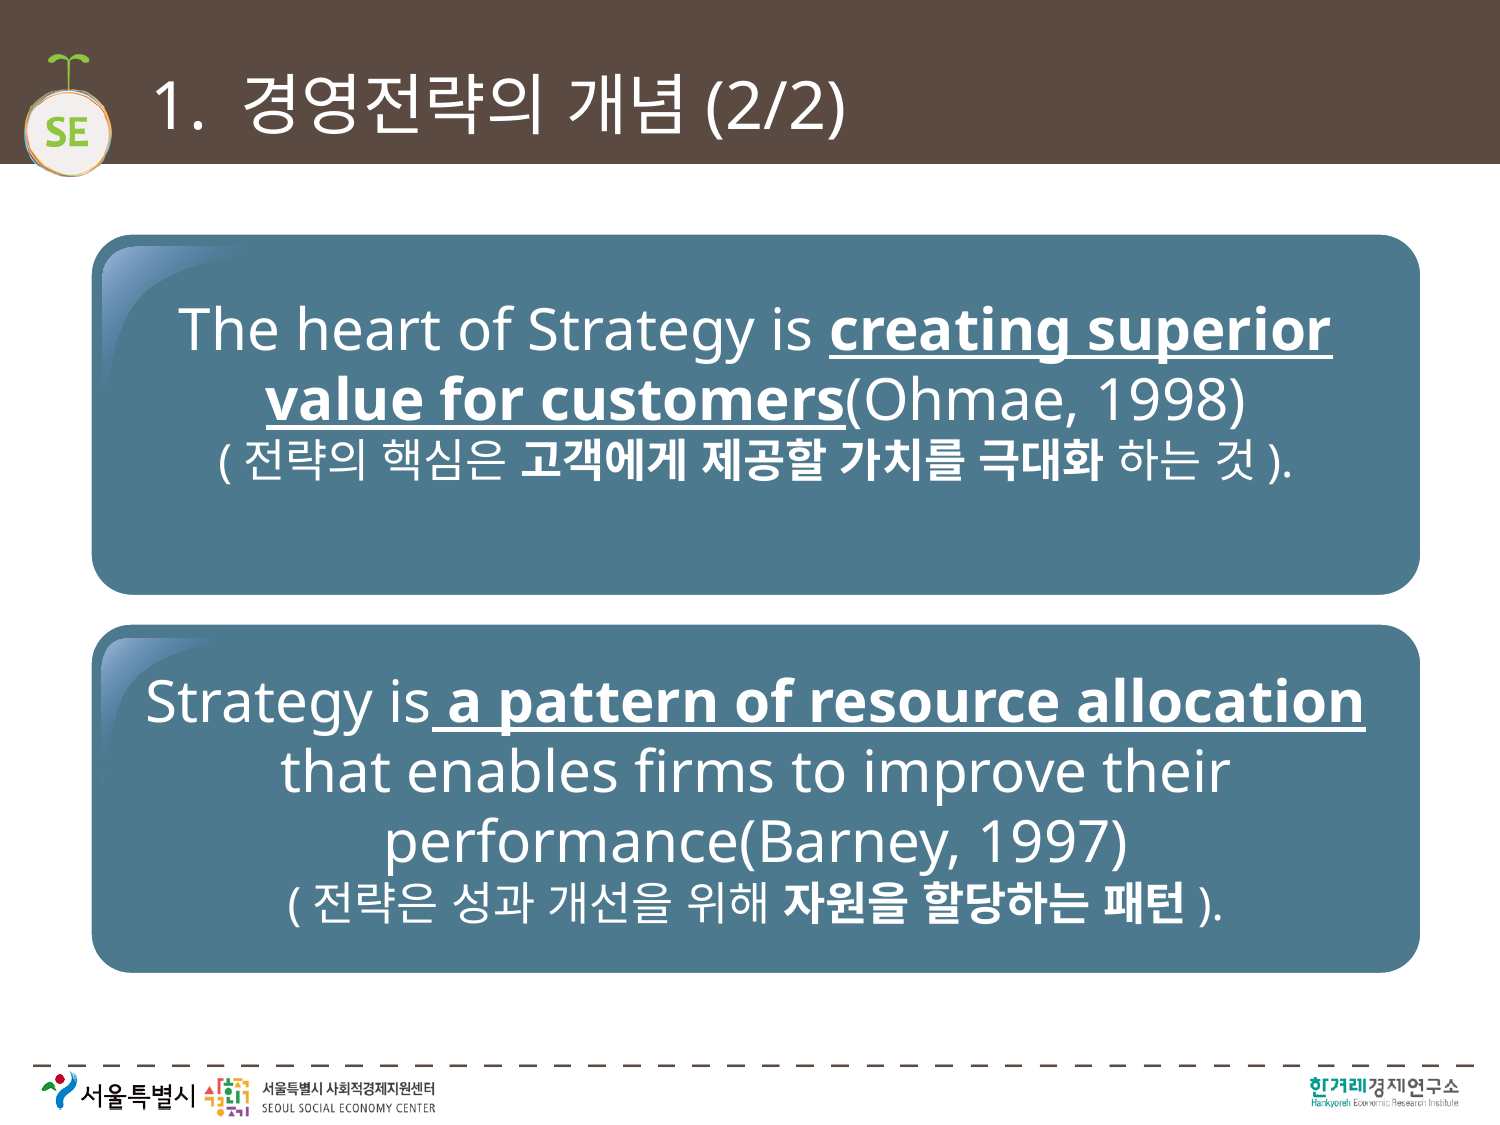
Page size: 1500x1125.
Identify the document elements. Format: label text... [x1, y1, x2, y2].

text_box The heart of Strategy is creating superior value for customers(Ohmae, 1998) (전략의 핵심은 고객에게 제공할 가치를 극대화 하는 것). [112, 284, 1400, 495]
text_box [88, 231, 1424, 598]
text_box [88, 621, 1424, 976]
text_box [102, 247, 264, 394]
text_box [101, 638, 212, 785]
text_box Strategy is a pattern of resource allocation that enables firms to improve their performance(Barney, 1997) (전략은 성과 개선을 위해 자원을 할당하는 패턴). [112, 656, 1400, 937]
title 1. 경영전략의 개념(2/2) [135, 45, 1463, 161]
picture [0, 0, 1500, 1125]
